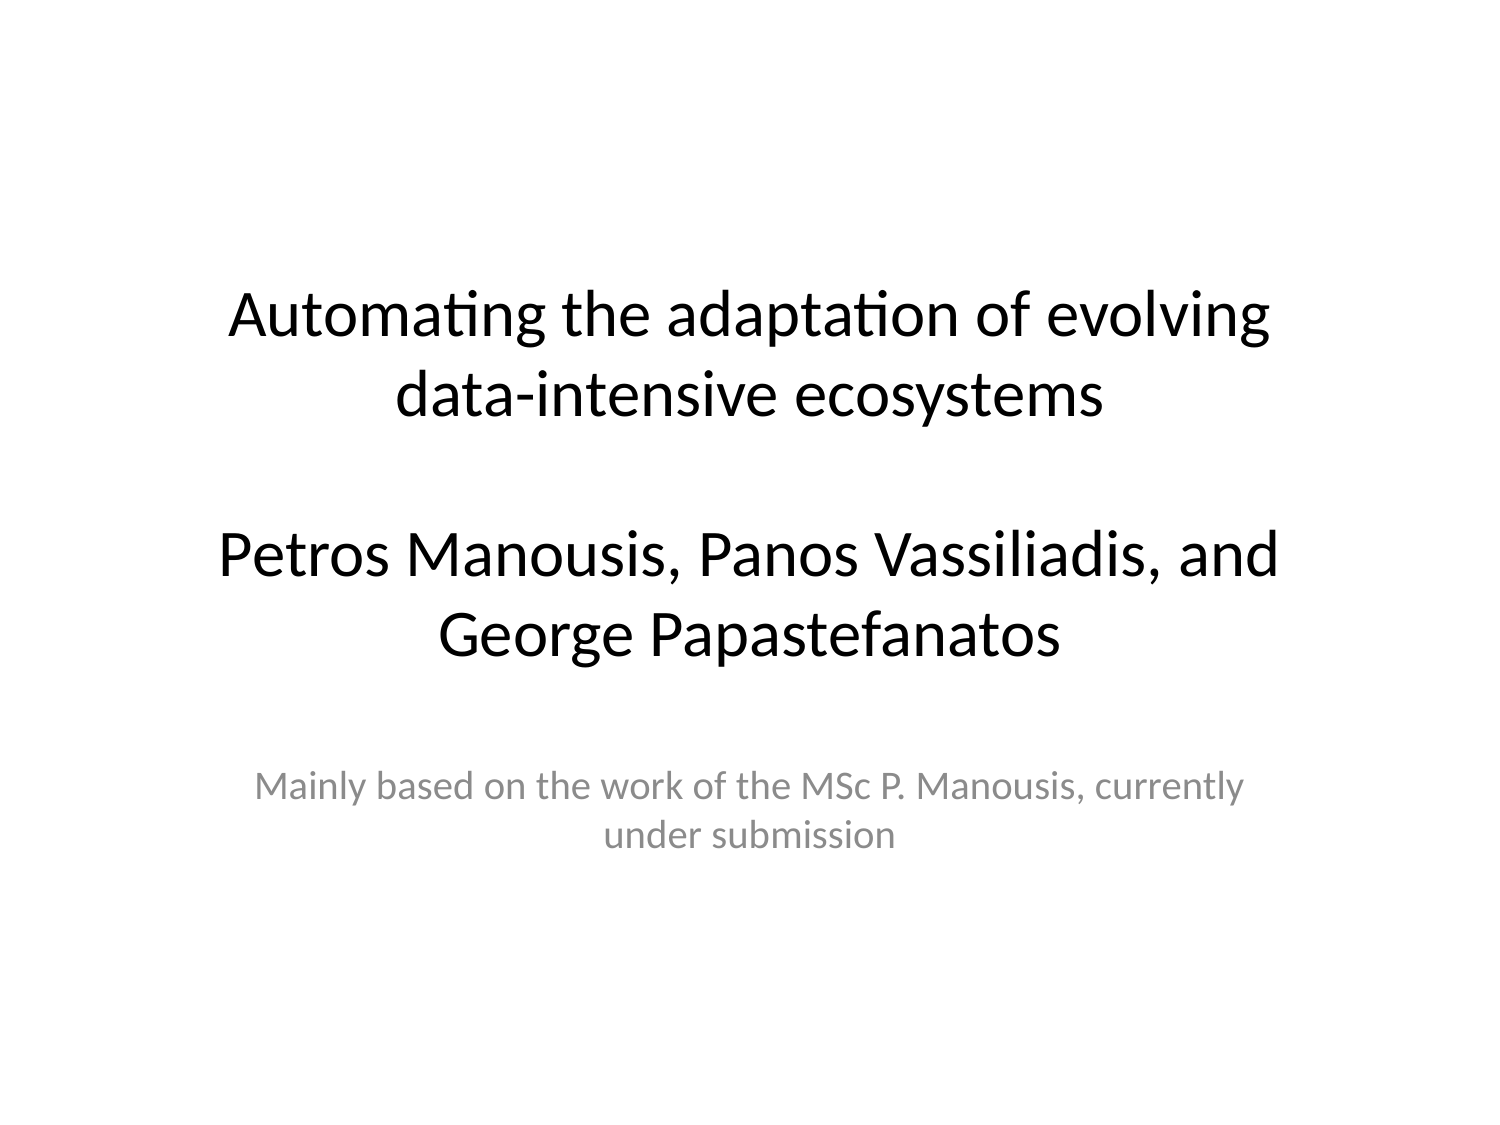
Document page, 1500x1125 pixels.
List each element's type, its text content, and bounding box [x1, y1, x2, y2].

title Automating the adaptation of evolving data-intensive ecosystems Petros Manousis, Panos Vassiliadis, and George Papastefanatos [112, 349, 1388, 591]
subtitle Mainly based on the work of the MSc P. Manousis, currently under submission [225, 637, 1275, 925]
